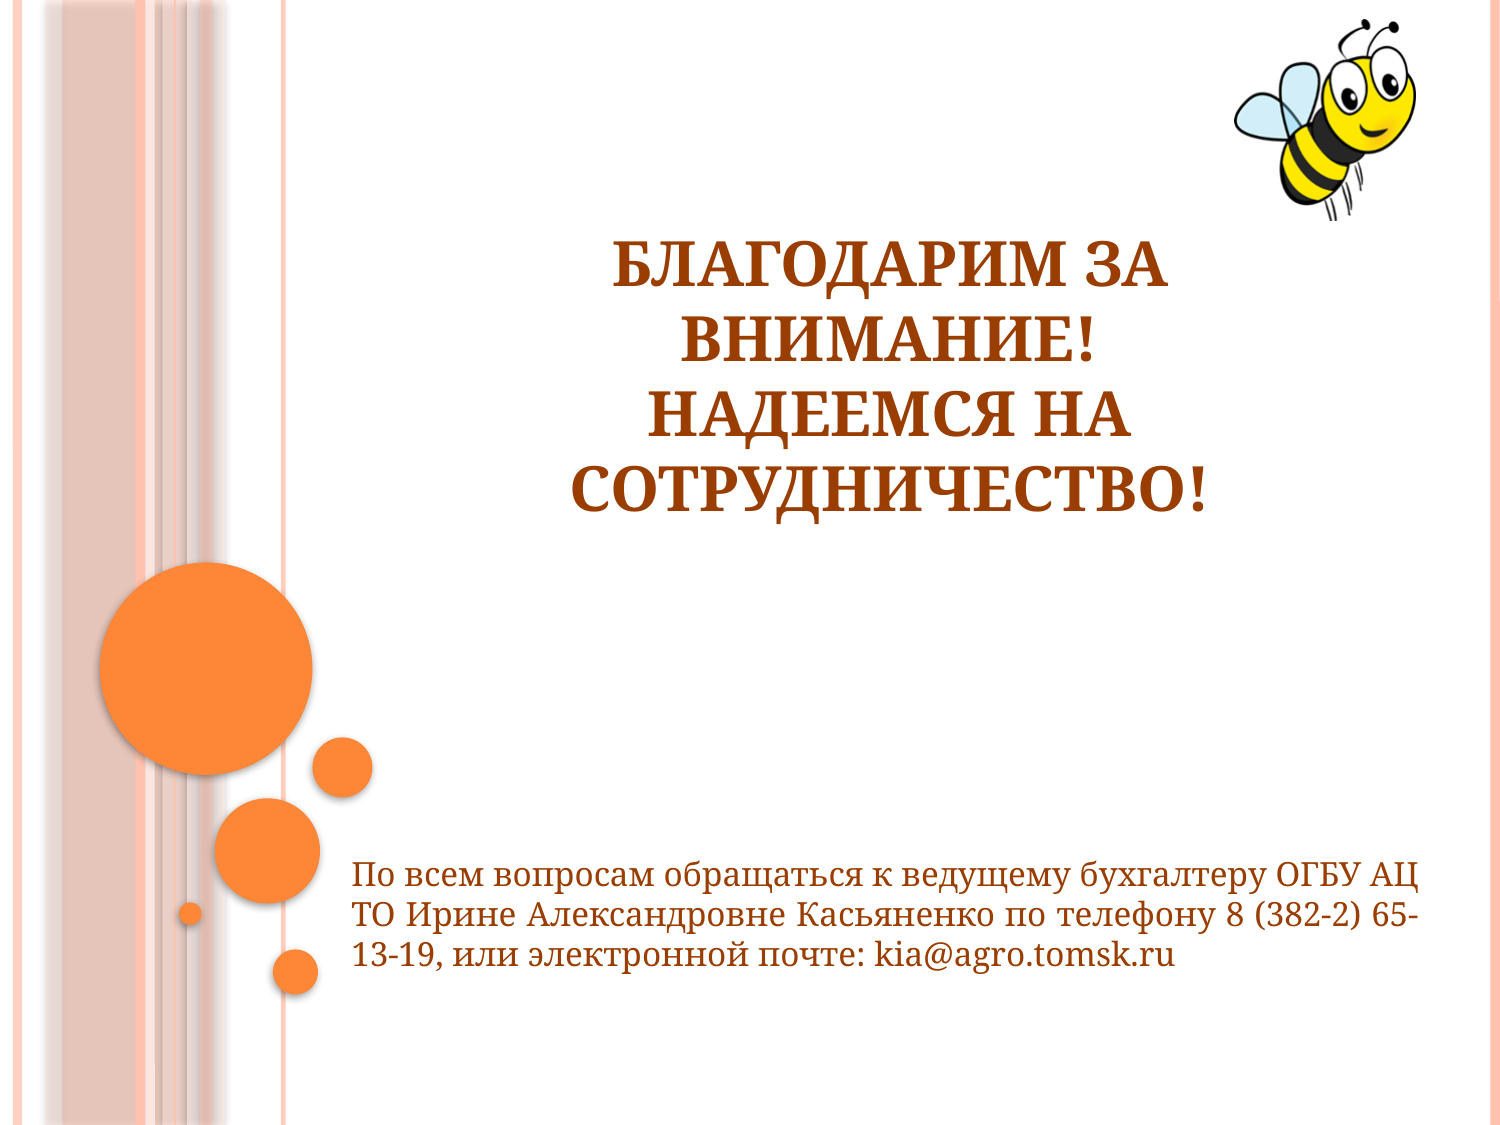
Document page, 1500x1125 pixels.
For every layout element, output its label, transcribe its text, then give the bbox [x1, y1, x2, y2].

title Благодарим за внимание! Надеемся на сотрудничество! [383, 220, 1397, 532]
text_box По всем вопросам обращаться к ведущему бухгалтеру ОГБУ АЦ ТО Ирине Александровне Касьяненко по телефону 8 (382-2) 65-13-19, или электронной почте: kia@agro.tomsk.ru [336, 845, 1435, 981]
picture [1233, 18, 1416, 221]
